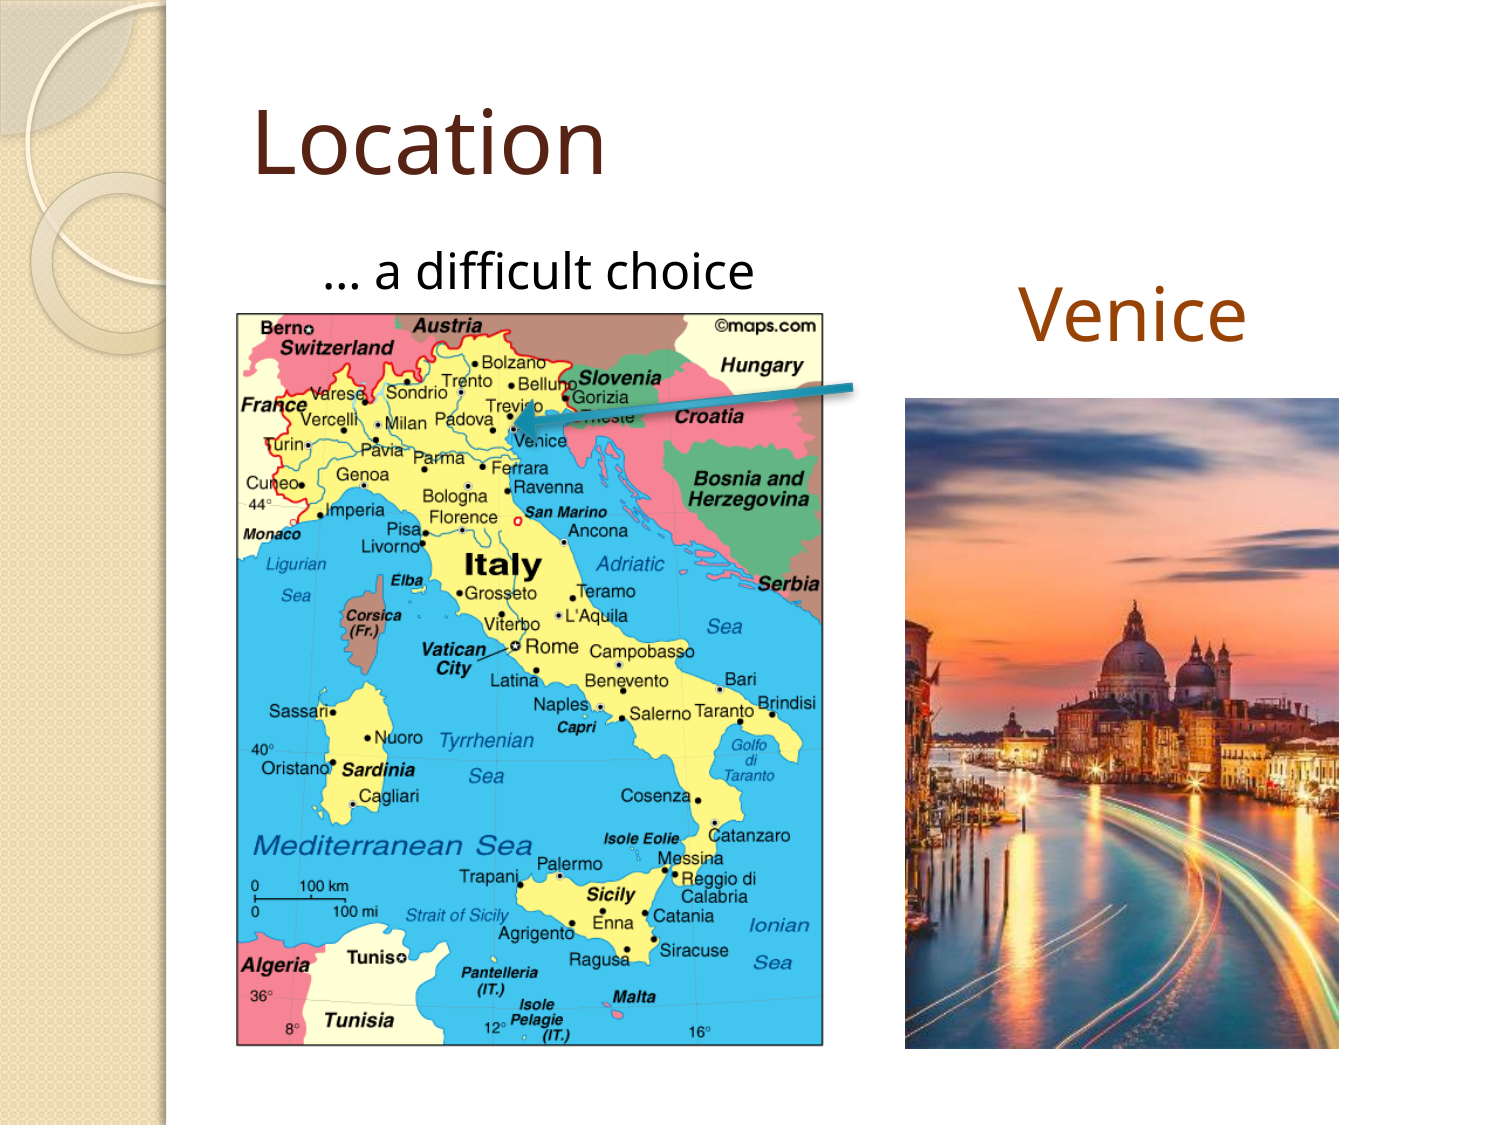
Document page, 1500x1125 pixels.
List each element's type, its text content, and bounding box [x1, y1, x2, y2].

title Location [235, 45, 1466, 233]
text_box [512, 259, 1339, 1049]
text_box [235, 232, 824, 1049]
